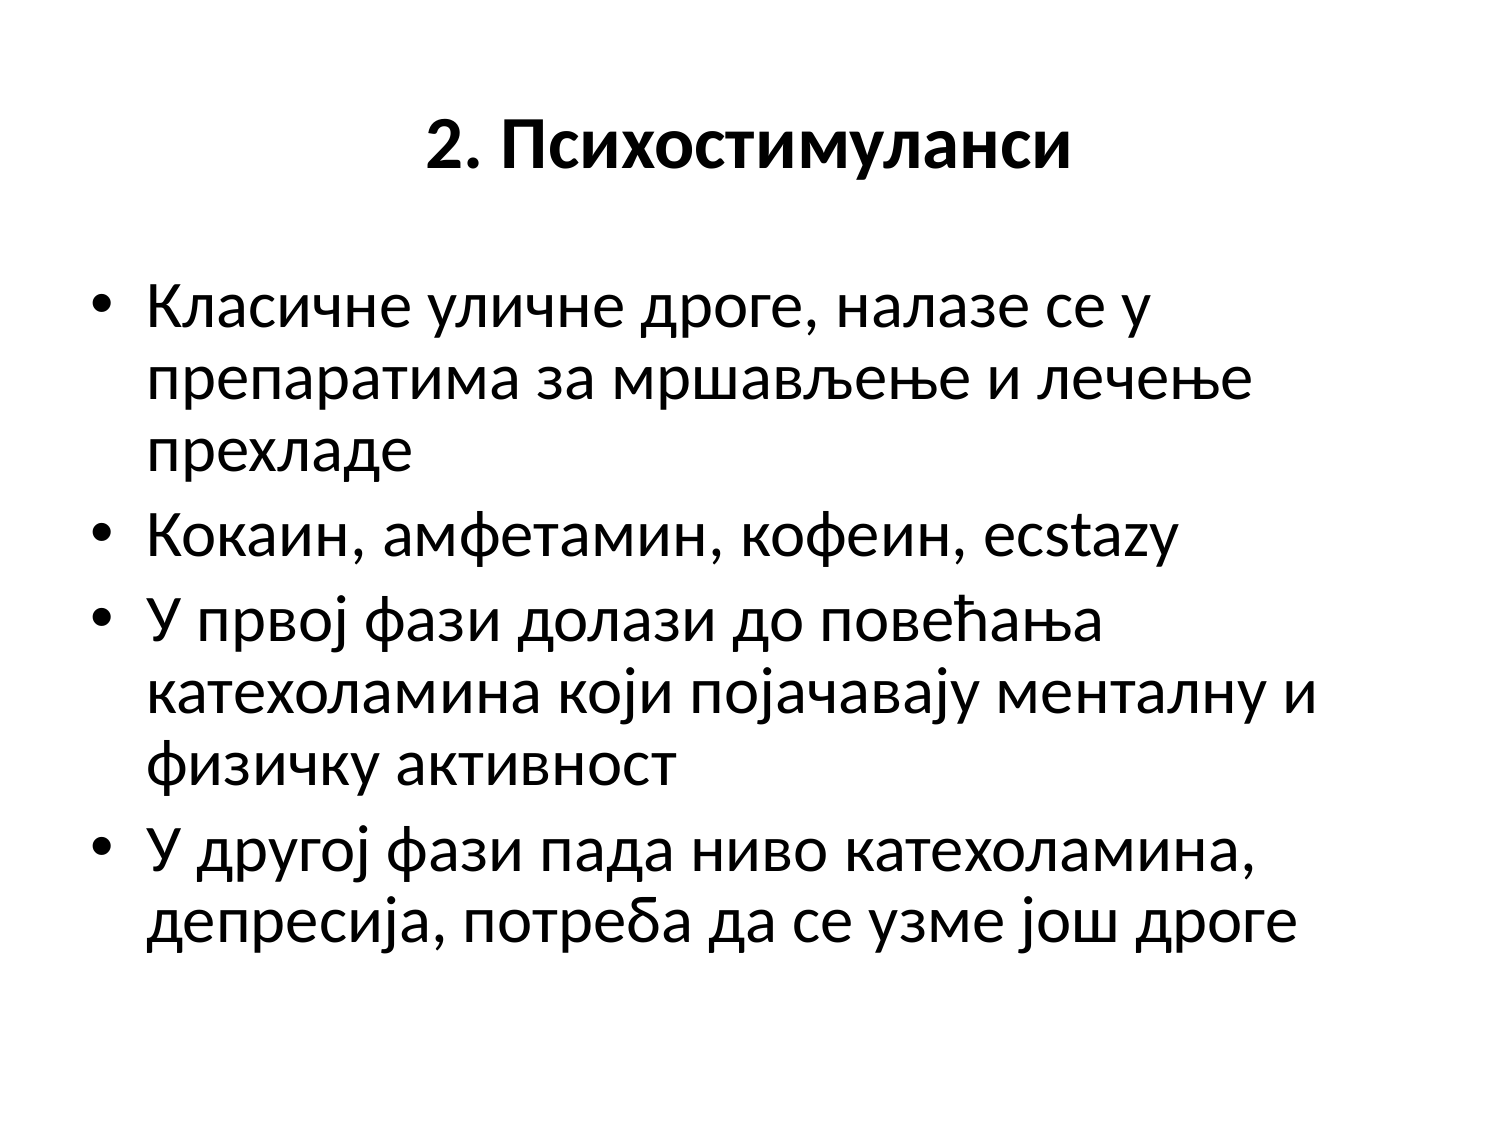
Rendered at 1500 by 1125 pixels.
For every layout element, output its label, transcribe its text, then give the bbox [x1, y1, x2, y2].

title 2. Психостимуланси [74, 44, 1426, 233]
list Класичне уличне дроге, налазе се у препаратима за мршављење и лечење прехладе Кокаин, амфетамин, кофеин, ecstazy У првој фази долази до повећања катехоламина који појачавају менталну и физичку активност У другој фази пада ниво катехоламина, депресија, потреба да се узме још дроге [74, 262, 1426, 1006]
